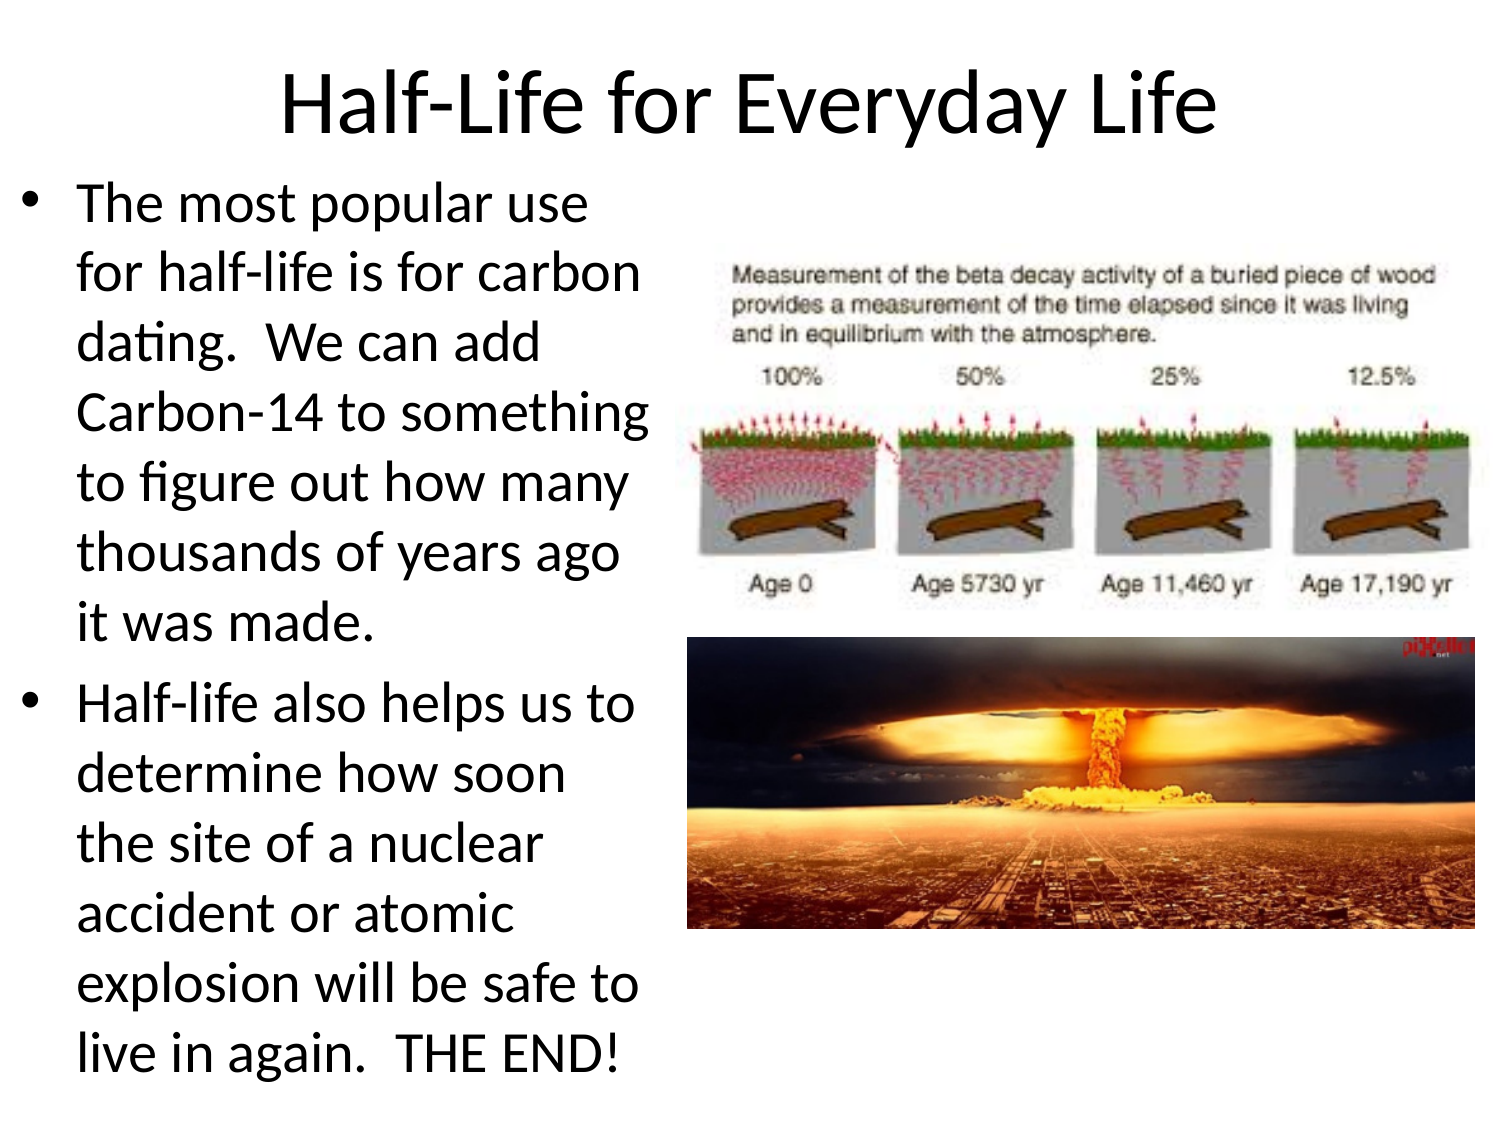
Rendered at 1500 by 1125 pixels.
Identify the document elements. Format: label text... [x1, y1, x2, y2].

title Half-Life for Everyday Life [75, 2, 1425, 191]
list The most popular use for half-life is for carbon dating. We can add Carbon-14 to something to figure out how many thousands of years ago it was made. Half-life also helps us to determine how soon the site of a nuclear accident or atomic explosion will be safe to live in again. THE END! [5, 156, 668, 1119]
picture [687, 637, 1475, 929]
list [674, 242, 1500, 613]
